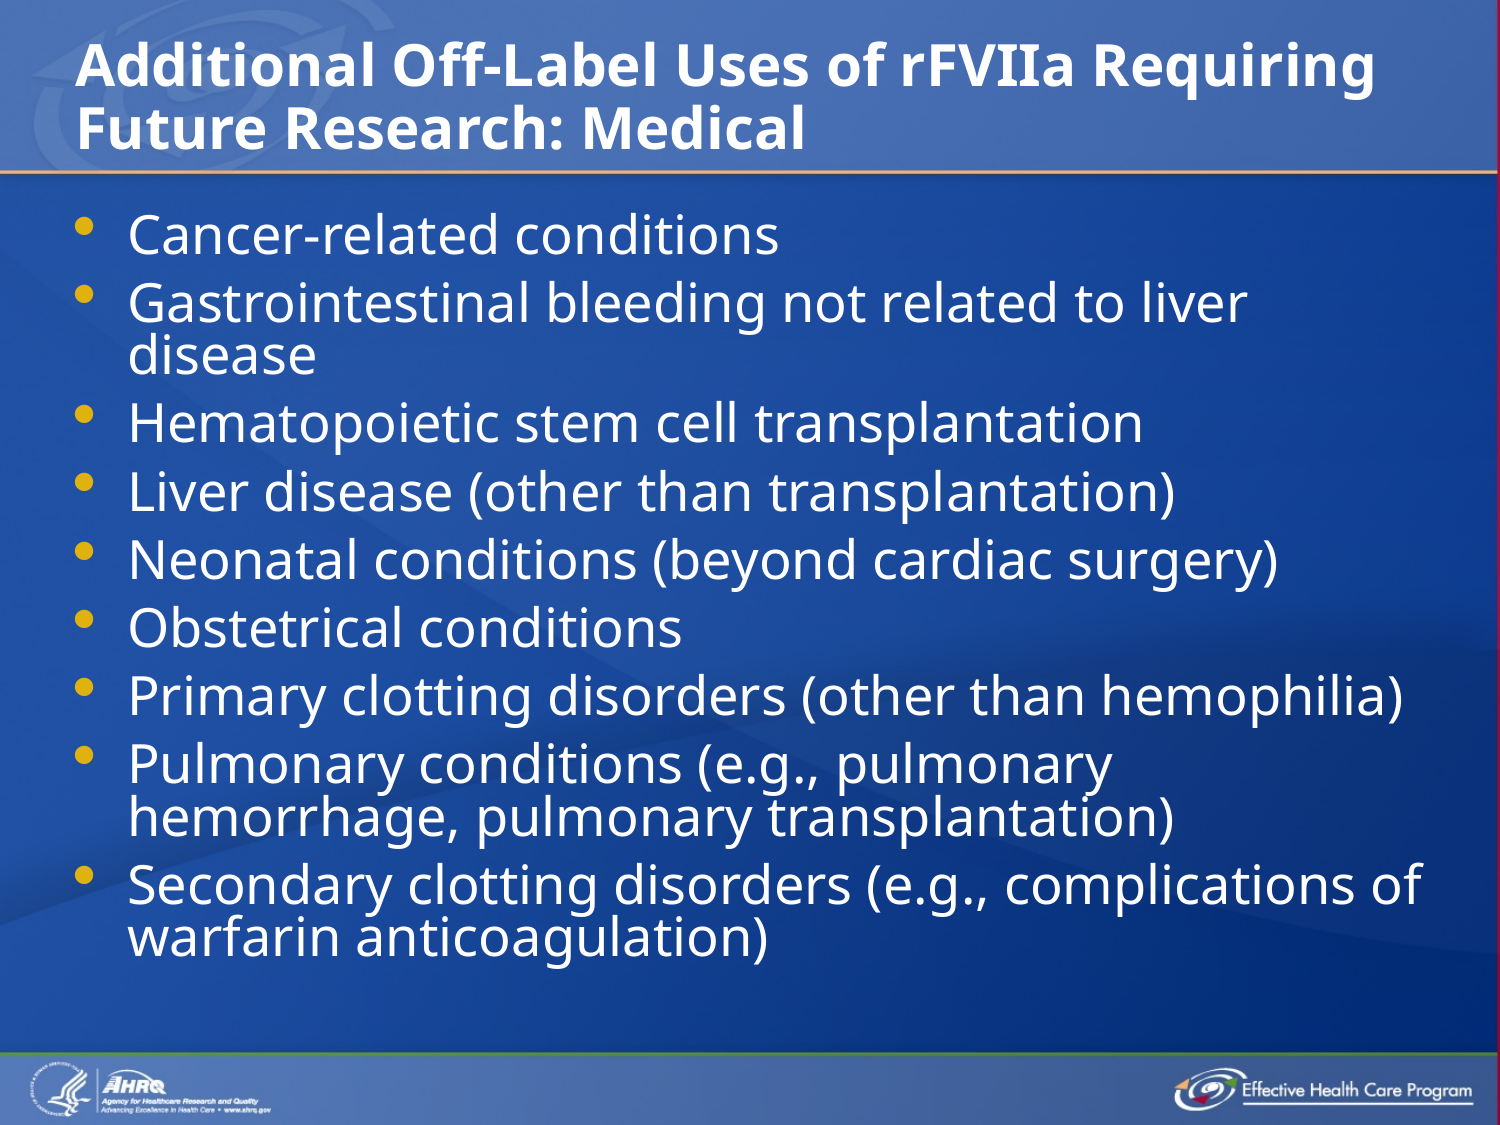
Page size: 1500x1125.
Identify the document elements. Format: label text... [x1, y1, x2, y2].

list Cancer-related conditions Gastrointestinal bleeding not related to liver disease Hematopoietic stem cell transplantation Liver disease (other than transplantation) Neonatal conditions (beyond cardiac surgery) Obstetrical conditions Primary clotting disorders (other than hemophilia) Pulmonary conditions (e.g., pulmonary hemorrhage, pulmonary transplantation) Secondary clotting disorders (e.g., complications of warfarin anticoagulation) [75, 213, 1425, 1005]
title Additional Off-Label Uses of rFVIIa Requiring Future Research: Medical [74, 21, 1426, 163]
picture [0, 0, 1500, 1125]
